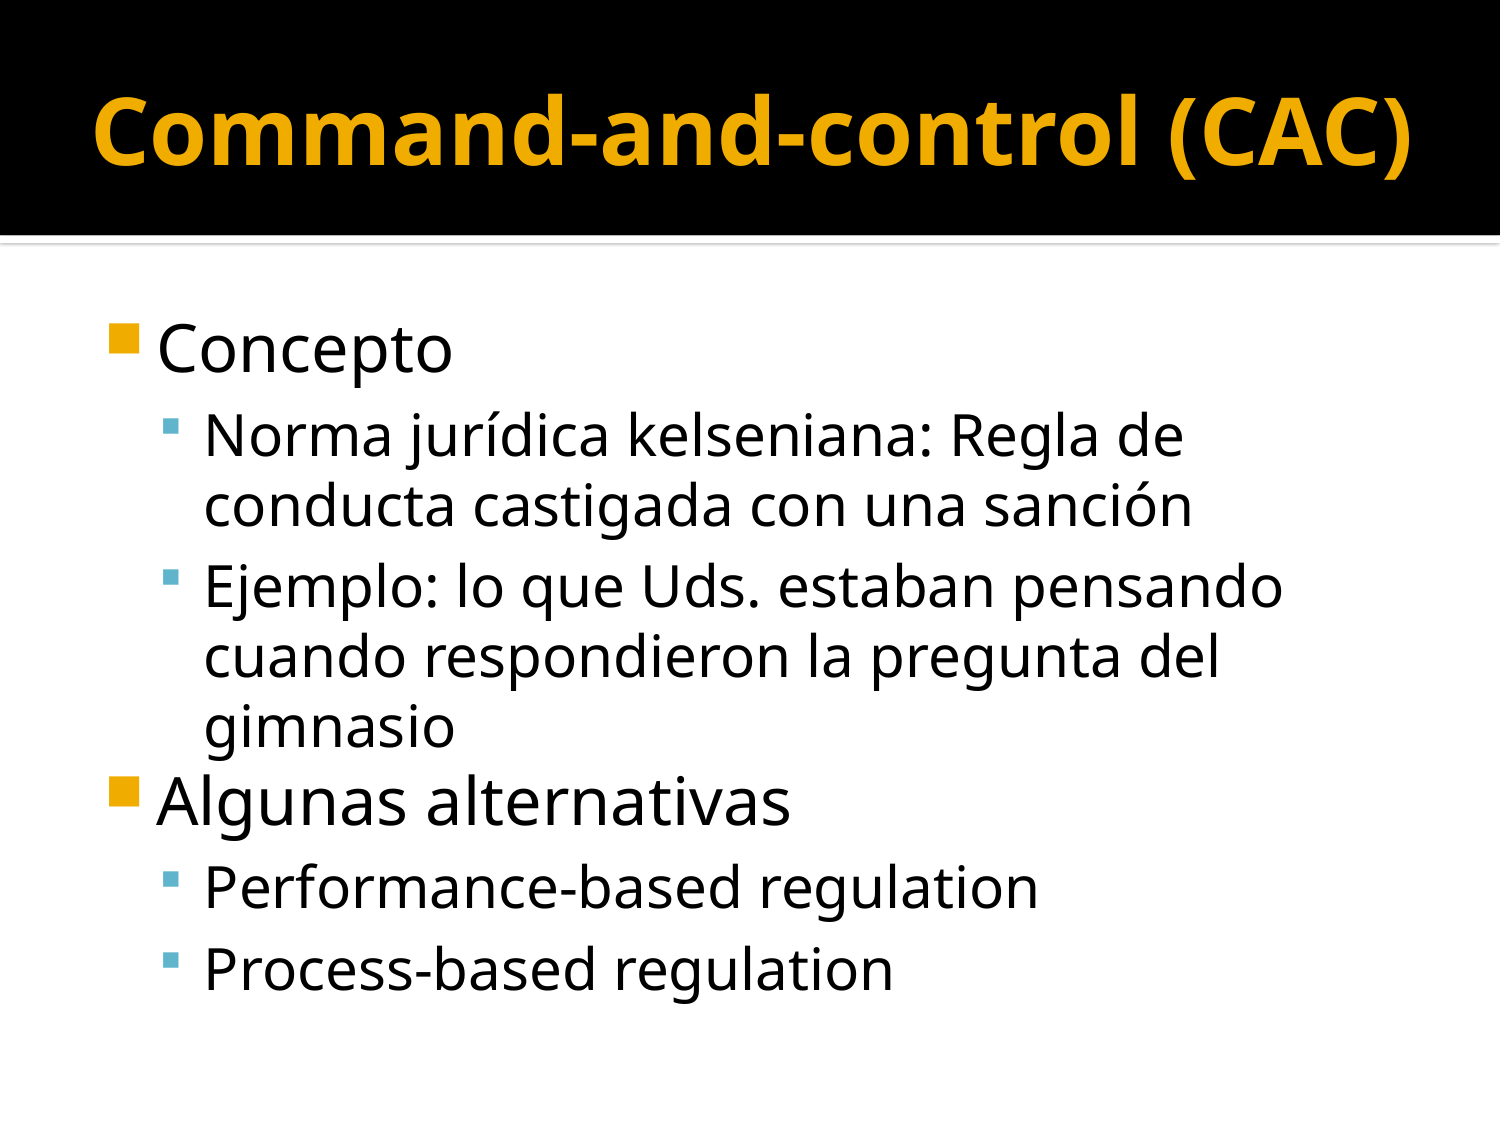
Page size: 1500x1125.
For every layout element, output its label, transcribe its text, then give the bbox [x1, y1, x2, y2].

title Command-and-control (CAC) [75, 25, 1425, 231]
list Concepto Norma jurídica kelseniana: Regla de conducta castigada con una sanción Ejemplo: lo que Uds. estaban pensando cuando respondieron la pregunta del gimnasio Algunas alternativas Performance-based regulation Process-based regulation [75, 291, 1425, 1050]
